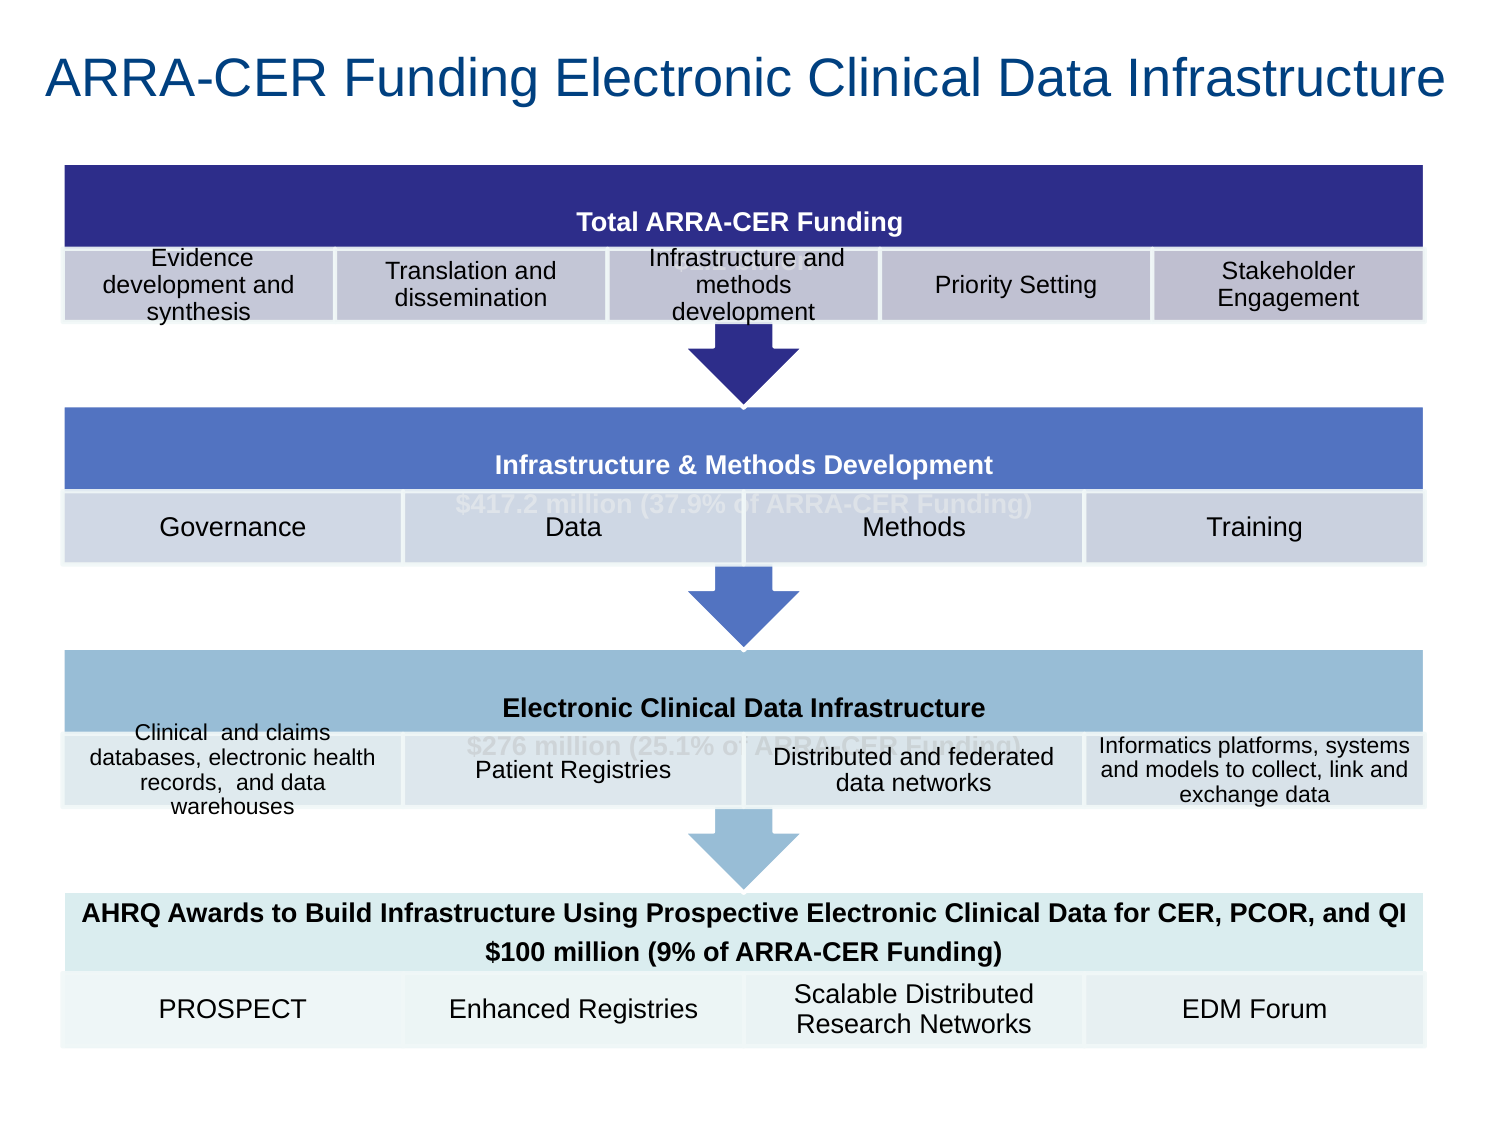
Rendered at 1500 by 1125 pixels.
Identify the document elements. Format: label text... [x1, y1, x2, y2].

title ARRA-CER Funding Electronic Clinical Data Infrastructure [0, 12, 1494, 138]
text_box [62, 162, 1426, 1051]
